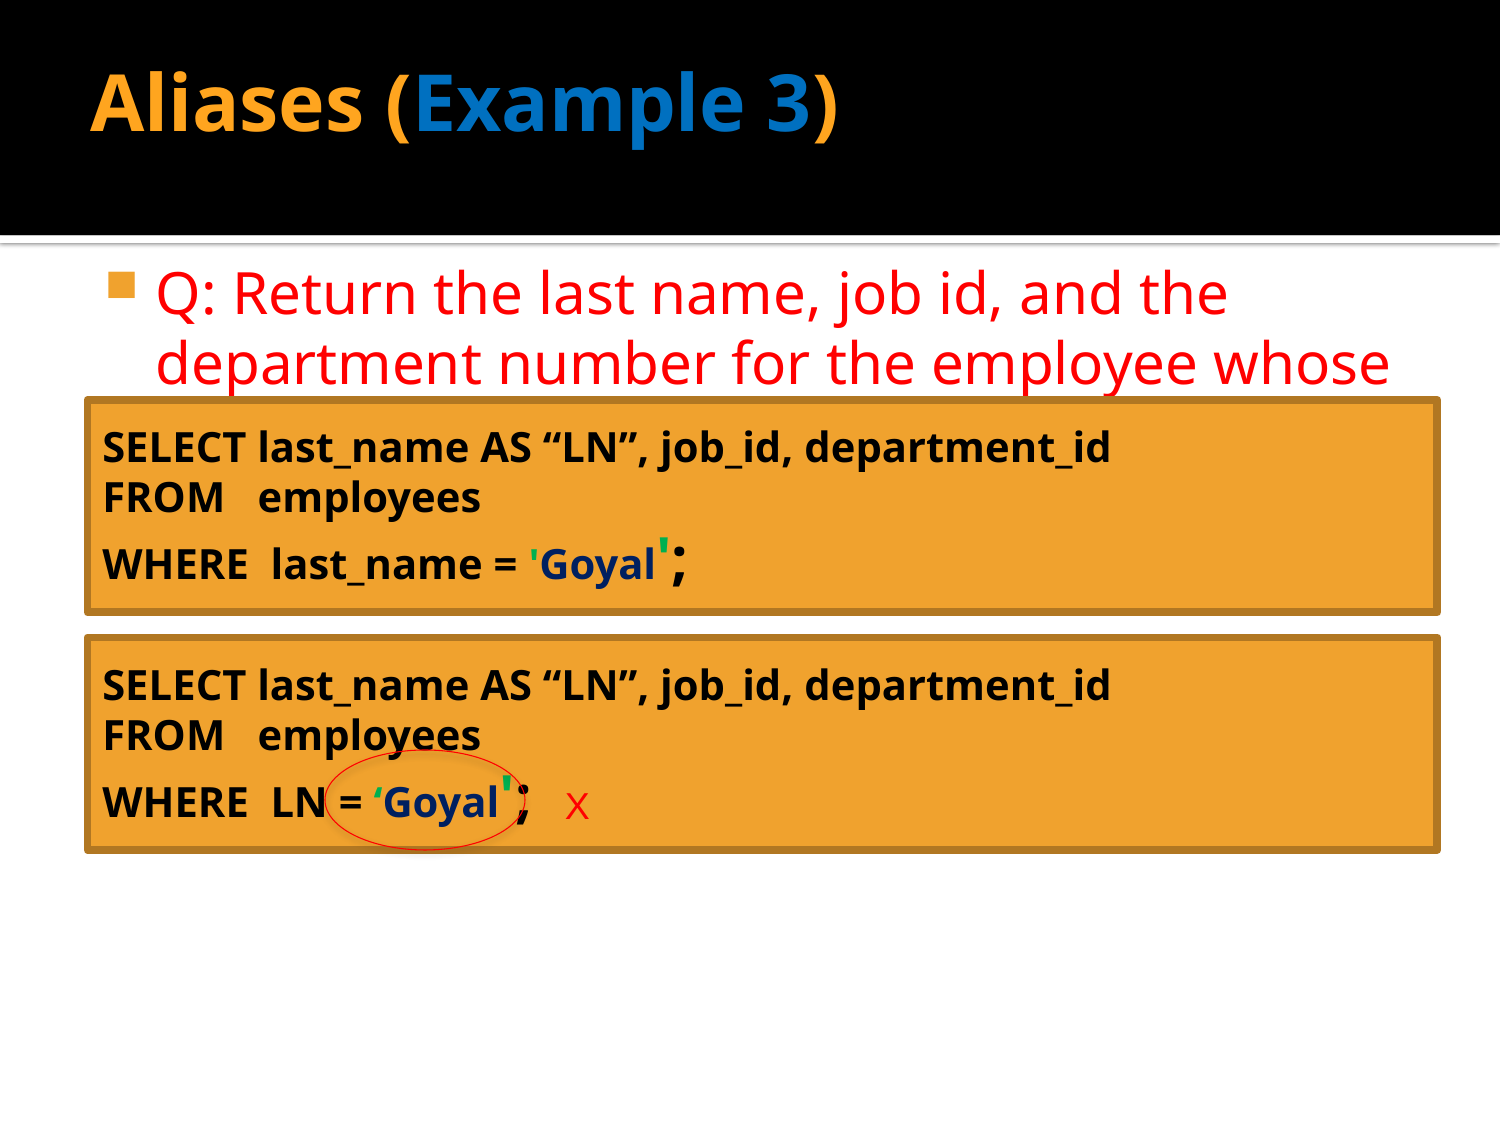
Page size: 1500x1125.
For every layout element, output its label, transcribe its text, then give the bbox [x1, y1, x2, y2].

text_box X [550, 774, 606, 835]
text_box [324, 749, 526, 851]
title Aliases (Example 3) [75, 44, 1425, 240]
text_box SELECT last_name AS “LN”, job_id, department_id FROM employees WHERE LN = ‘Goyal'; [84, 634, 1441, 854]
text_box SELECT last_name AS “LN”, job_id, department_id FROM employees WHERE last_name = 'Goyal'; [84, 396, 1441, 616]
list Q: Return the last name, job id, and the department number for the employee whose last name is Goyal [74, 240, 1426, 1001]
